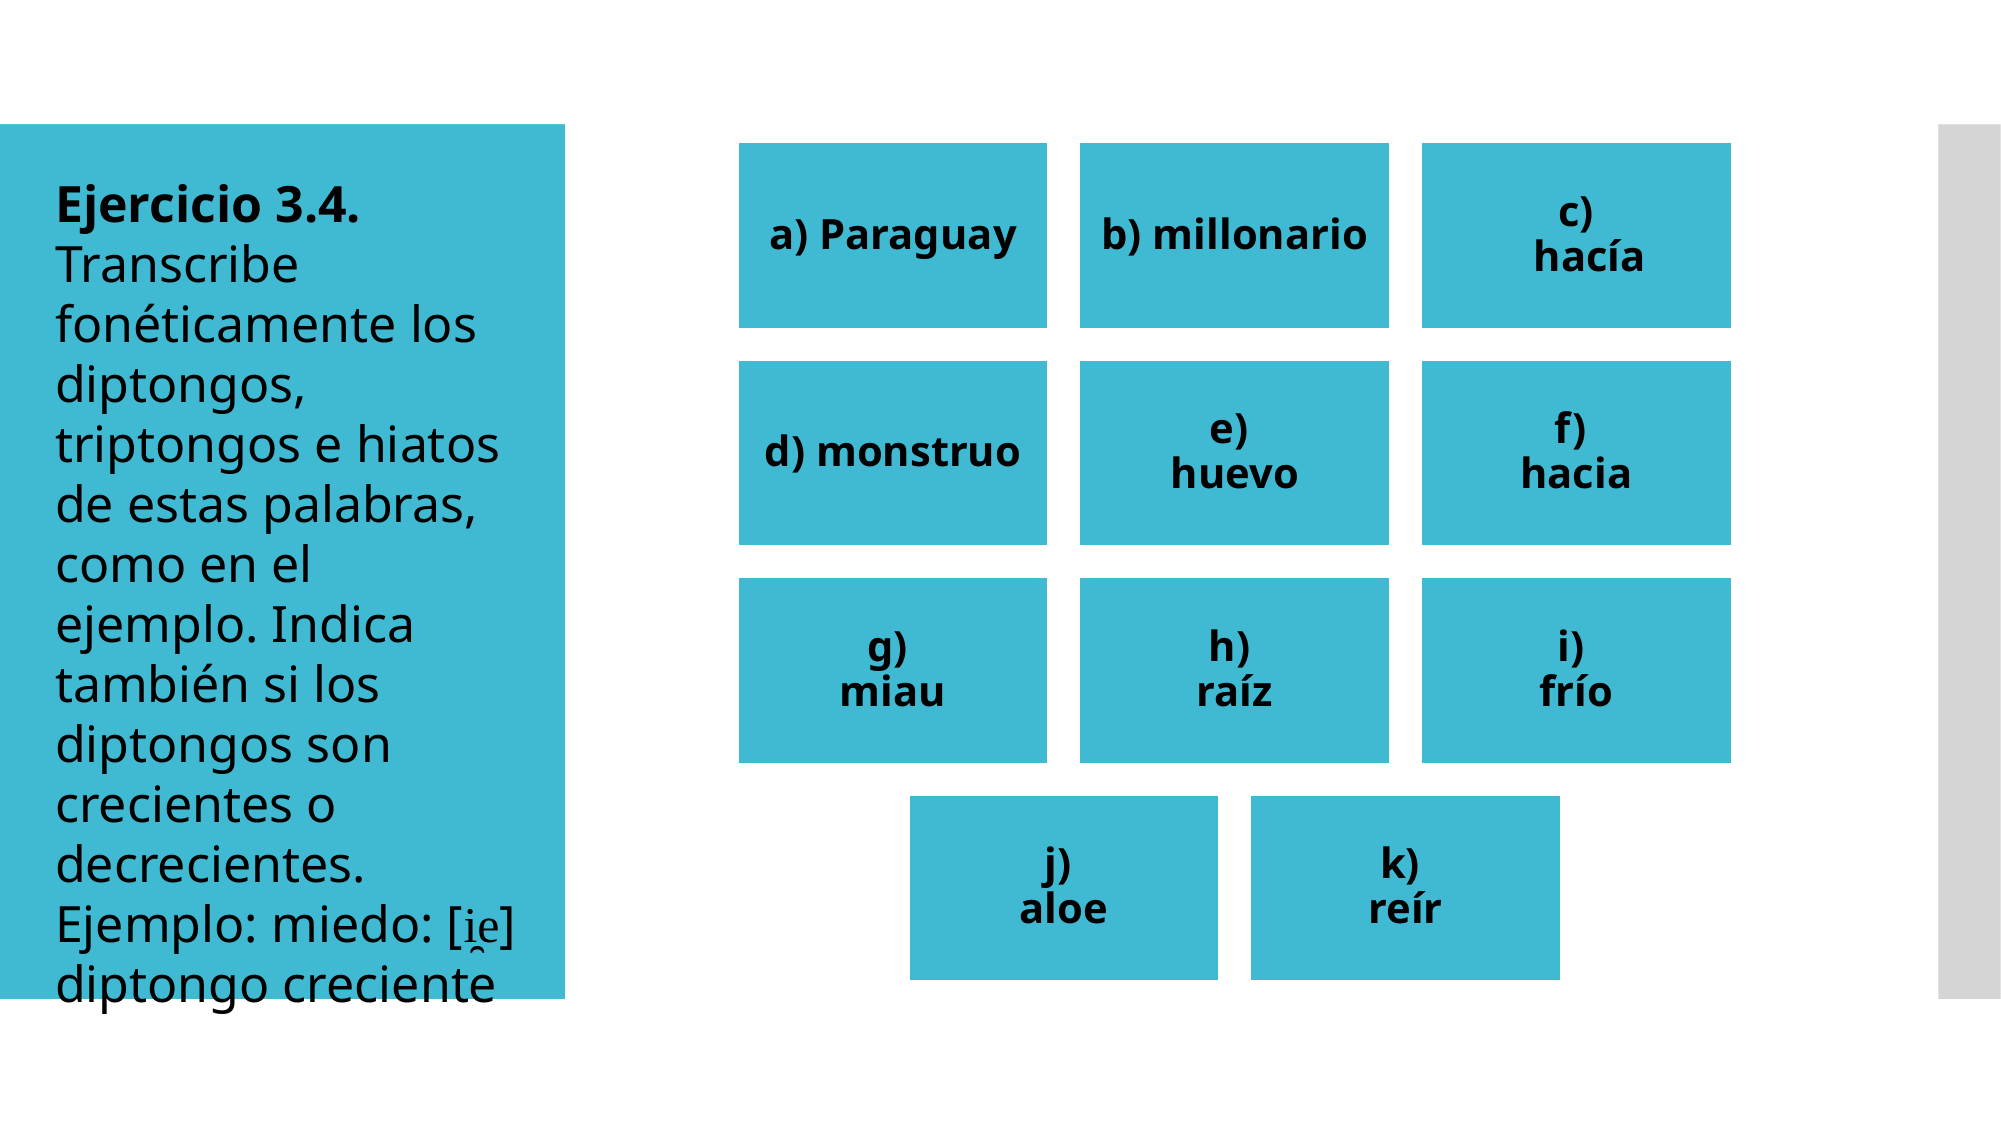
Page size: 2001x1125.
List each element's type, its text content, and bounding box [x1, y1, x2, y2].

text_box [0, 124, 566, 1000]
text_box [1937, 124, 2000, 1000]
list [634, 141, 1835, 982]
text_box Ejercicio 3.4. Transcribe fonéticamente los diptongos, triptongos e hiatos de estas palabras, como en el ejemplo. Indica también si los diptongos son crecientes o decrecientes. Ejemplo: miedo: [i̯e] diptongo creciente [40, 165, 532, 1021]
